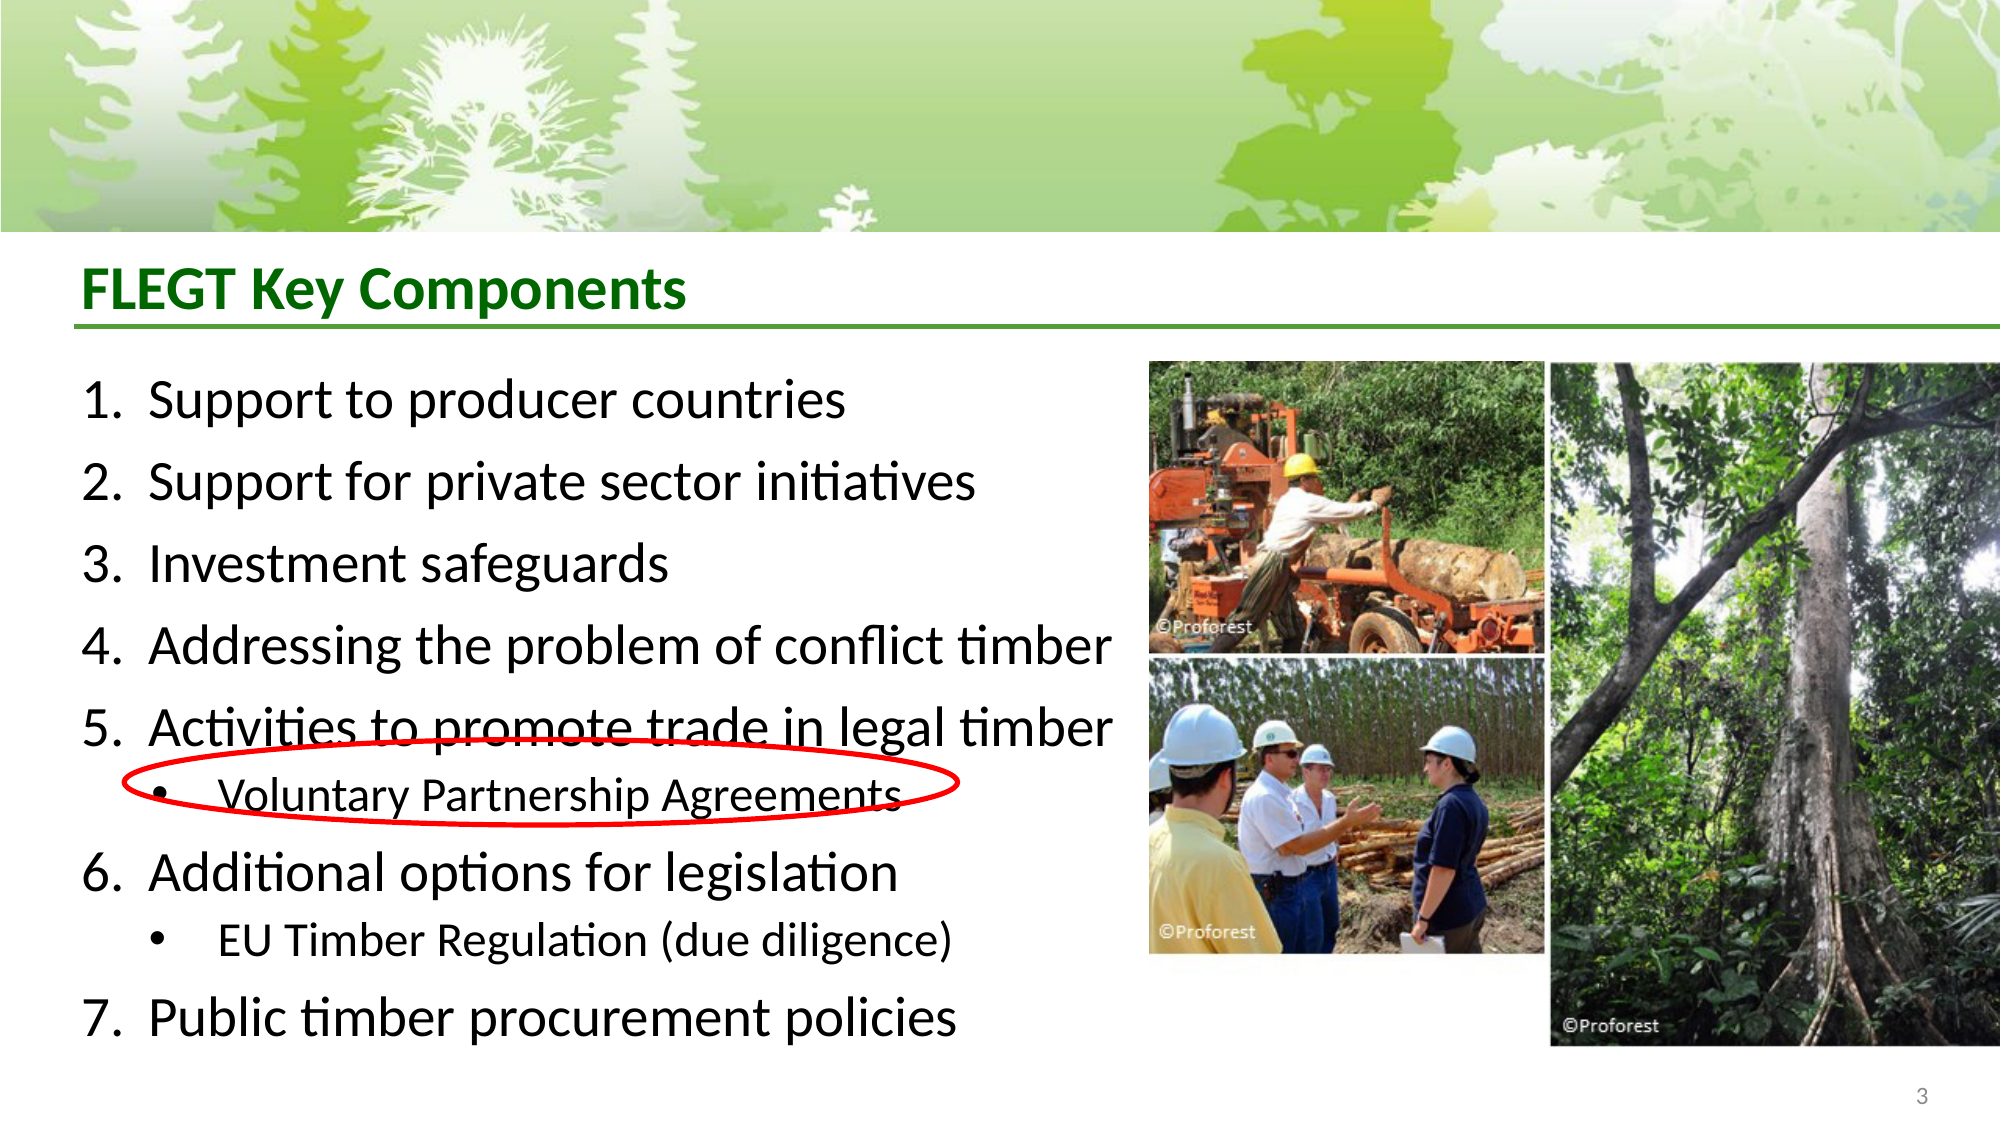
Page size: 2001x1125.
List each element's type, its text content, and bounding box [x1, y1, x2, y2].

picture [1149, 361, 2000, 1048]
text_box [124, 739, 958, 826]
picture [0, 0, 2000, 232]
title FLEGT Key Components [66, 195, 1417, 384]
slide_number 3 [1493, 1065, 1944, 1125]
list Support to producer countries Support for private sector initiatives Investment safeguards Addressing the problem of conflict timber Activities to promote trade in legal timber Voluntary Partnership Agreements Additional options for legislation EU Timber Regulation (due diligence) Public timber procurement policies [66, 362, 1134, 1103]
